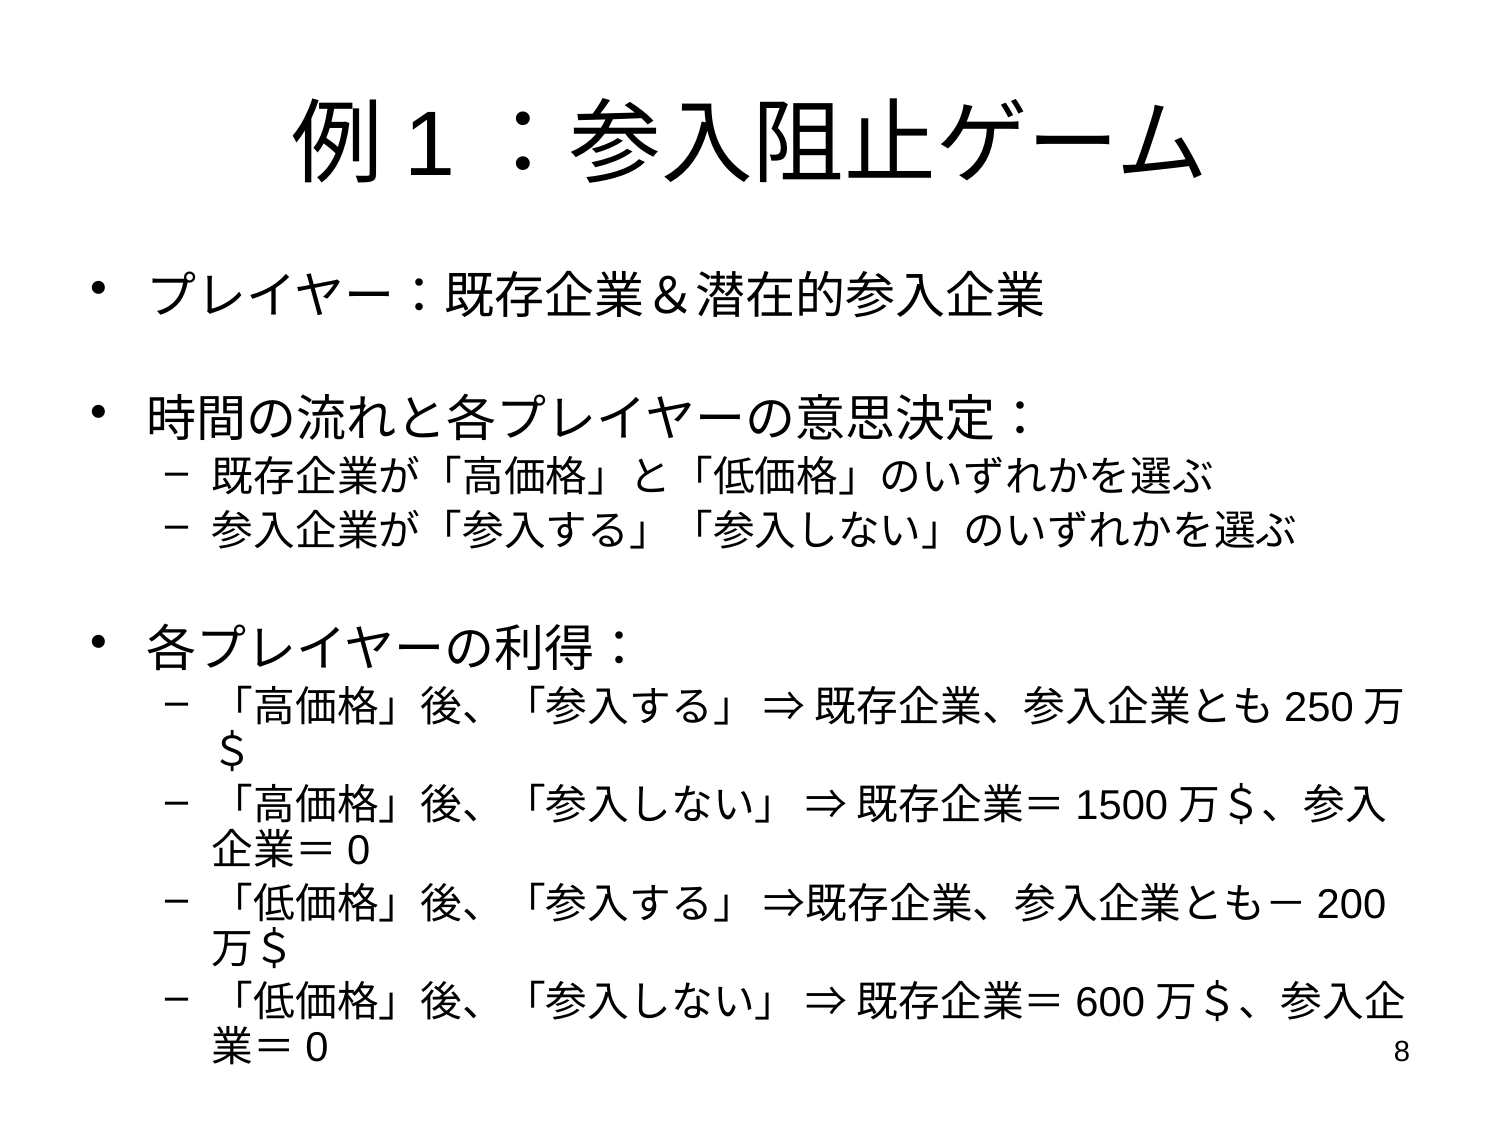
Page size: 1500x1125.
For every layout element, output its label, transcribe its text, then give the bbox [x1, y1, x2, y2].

list プレイヤー：既存企業＆潜在的参入企業 時間の流れと各プレイヤーの意思決定： 既存企業が「高価格」と「低価格」のいずれかを選ぶ 参入企業が「参入する」「参入しない」のいずれかを選ぶ 各プレイヤーの利得： 「高価格」後、「参入する」 ⇒ 既存企業、参入企業とも250万＄ 「高価格」後、「参入しない」 ⇒ 既存企業＝1500万＄、参入企業＝0 「低価格」後、「参入する」 ⇒既存企業、参入企業とも－200万＄ 「低価格」後、「参入しない」 ⇒ 既存企業＝600万＄、参入企業＝0 [75, 262, 1425, 1005]
title 例1：参入阻止ゲーム [75, 45, 1425, 233]
slide_number 8 [1074, 1024, 1426, 1103]
